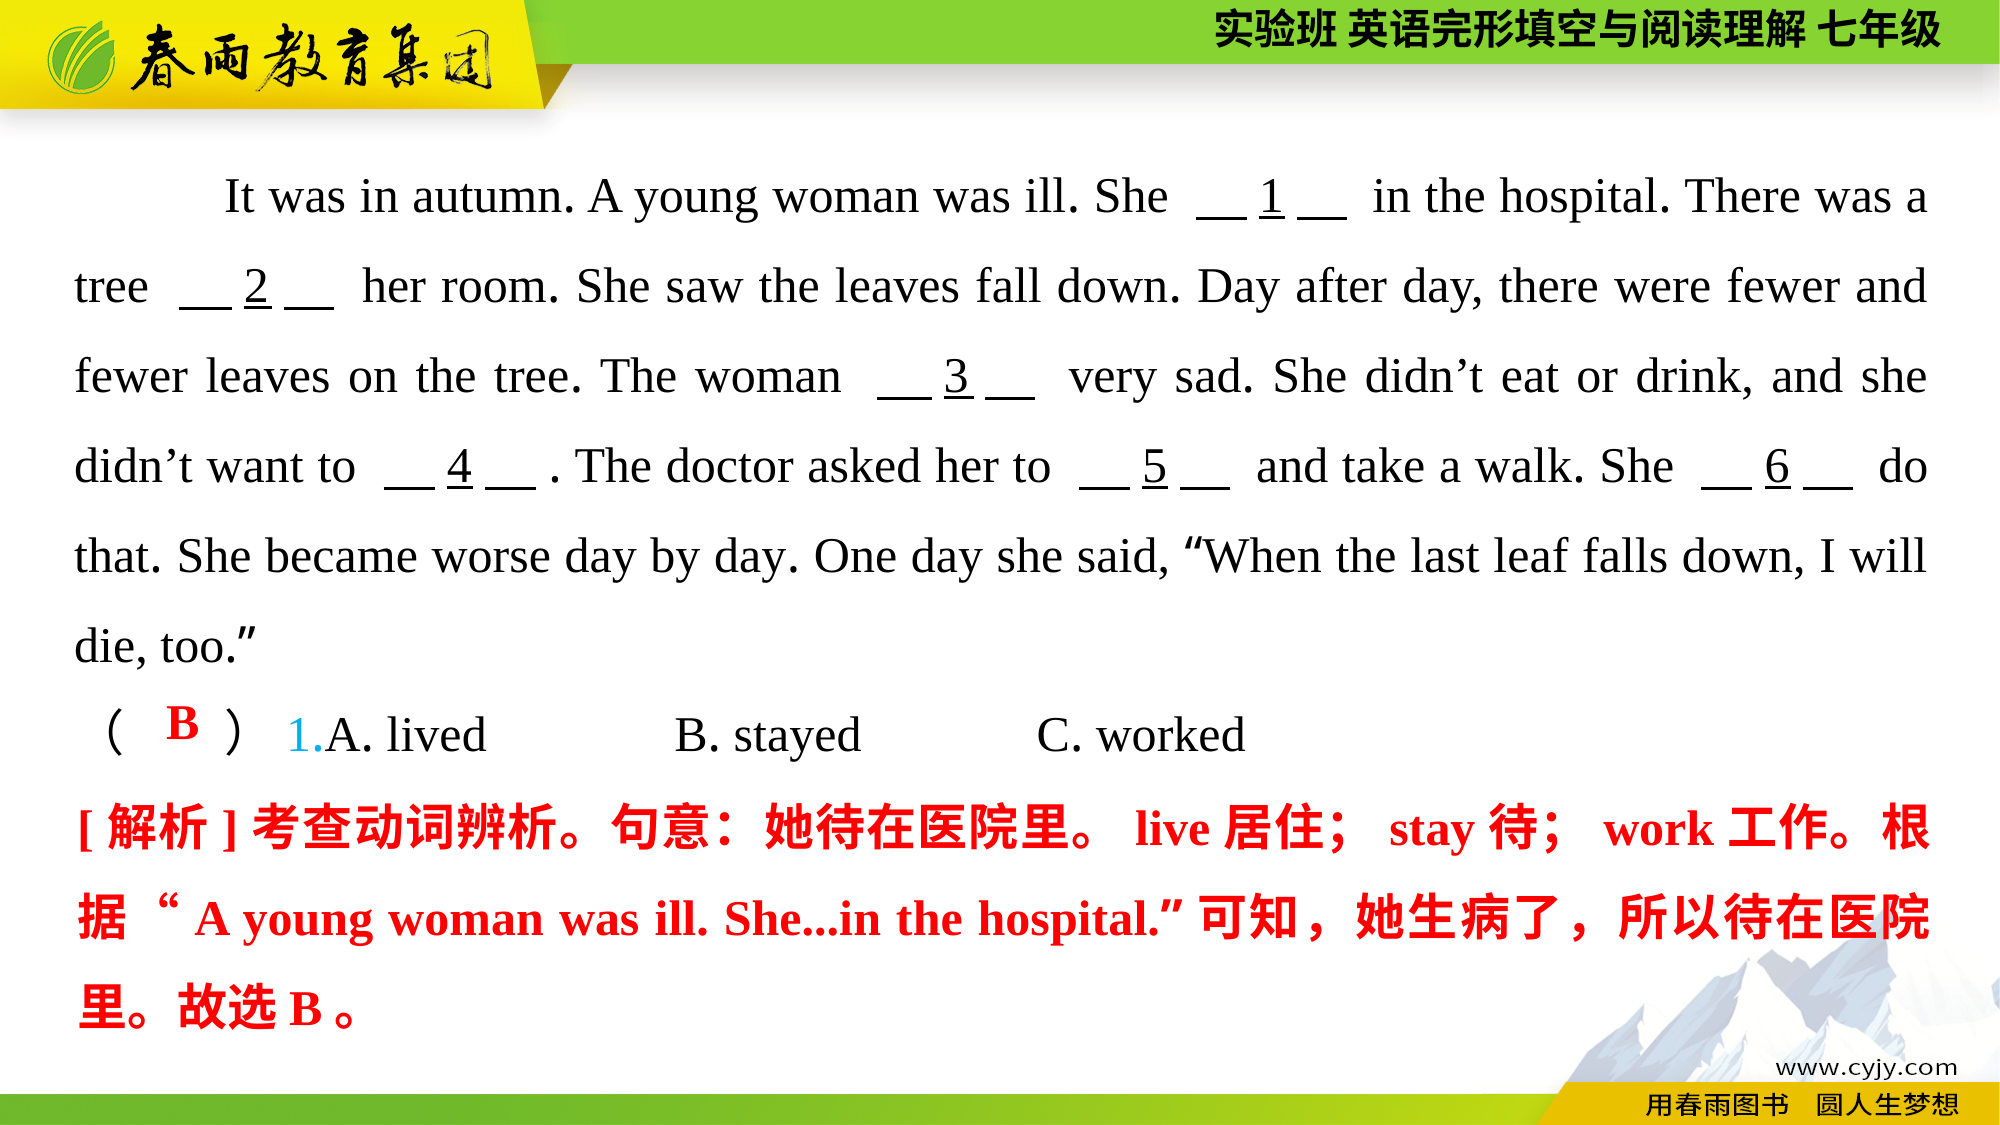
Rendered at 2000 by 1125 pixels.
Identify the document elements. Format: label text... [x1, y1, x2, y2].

list It was in autumn. A young woman was ill. She 1 in the hospital. There was a tree 2 her room. She saw the leaves fall down. Day after day, there were fewer and fewer leaves on the tree. The woman 3 very sad. She didn’t eat or drink, and she didn’t want to 4 . The doctor asked her to 5 and take a walk. She 6 do that. She became worse day by day. One day she said, “When the last leaf falls down, I will die, too.” [59, 125, 1944, 664]
text_box （ ）1.A. lived B. stayed C. worked [59, 664, 1944, 770]
text_box B [151, 681, 215, 757]
text_box [解析]考查动词辨析。句意：她待在医院里。live居住；stay待；work工作。根据“A young woman was ill. She...in the hospital.”可知，她生病了，所以待在医院里。故选B。 [62, 757, 1947, 1043]
picture [0, 0, 2000, 1125]
